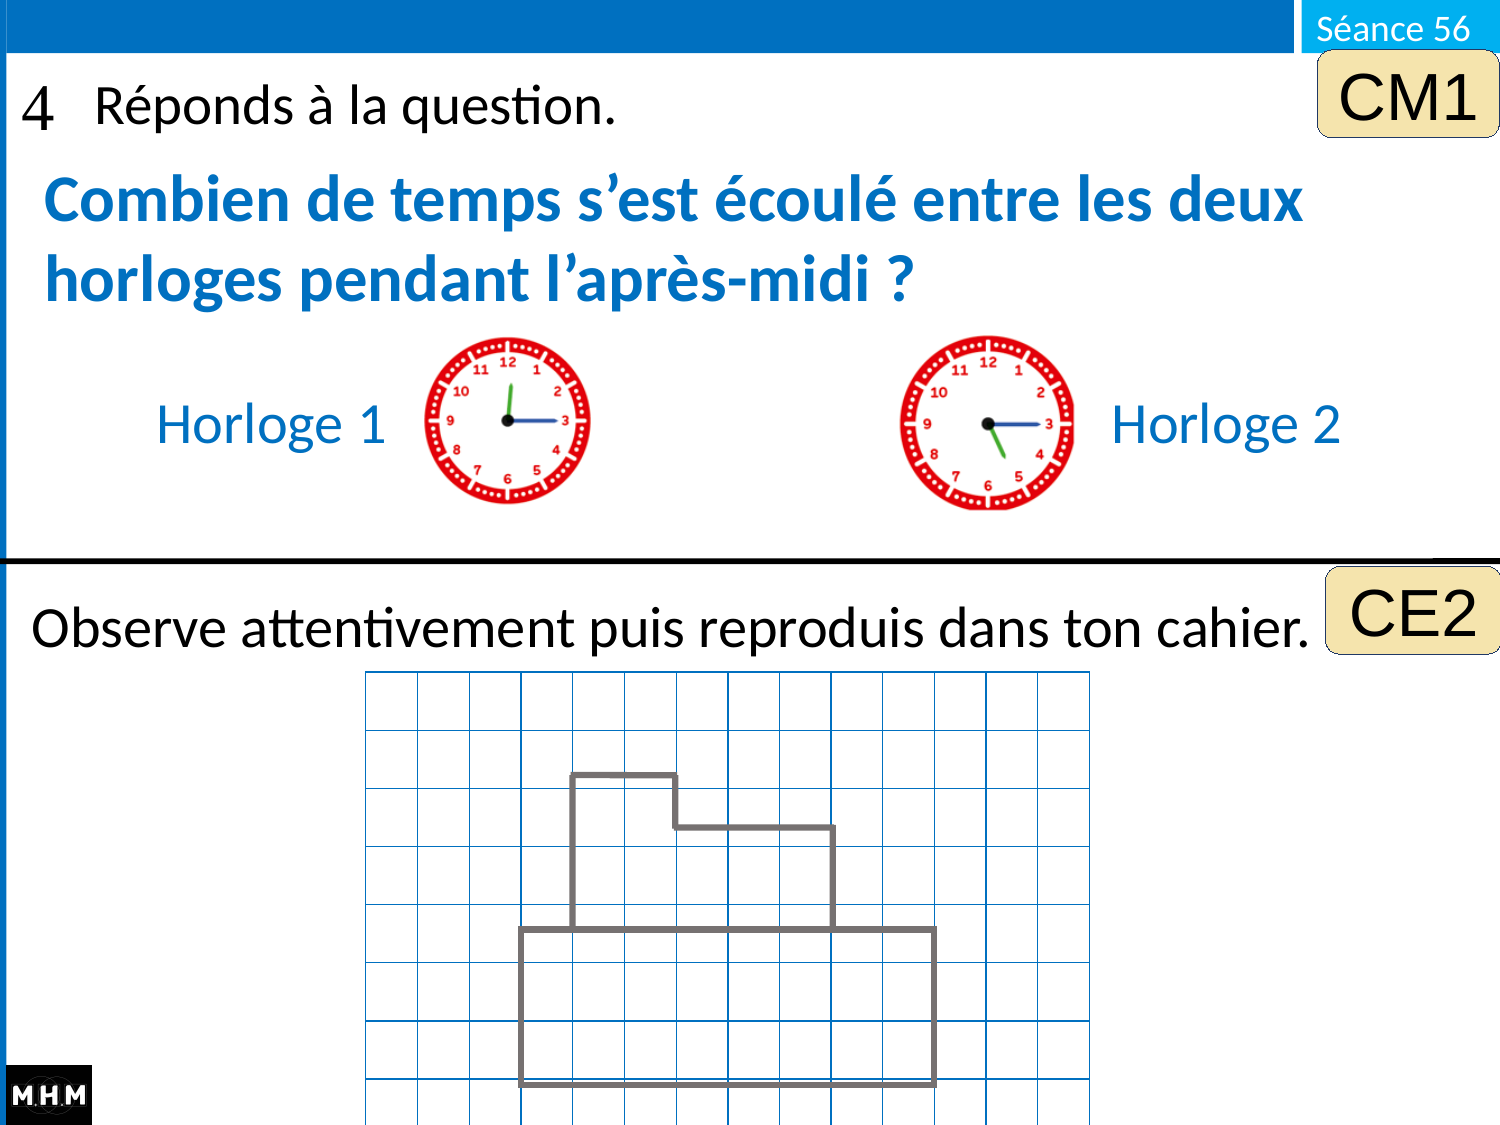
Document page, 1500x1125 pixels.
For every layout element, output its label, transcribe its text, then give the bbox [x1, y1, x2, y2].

table_cell [470, 847, 520, 904]
table_cell [837, 905, 882, 927]
table_cell [780, 905, 828, 927]
table_cell [677, 905, 727, 927]
table_header [729, 673, 779, 730]
table_cell [729, 847, 779, 904]
table_cell [729, 789, 779, 824]
table_cell [780, 789, 830, 824]
table_cell [677, 1087, 727, 1125]
table_cell [837, 847, 882, 904]
table_cell [780, 1087, 830, 1125]
table_cell [470, 963, 519, 1020]
table_cell [1038, 789, 1089, 846]
table_header [366, 673, 417, 730]
table_cell [418, 847, 469, 904]
table_cell [987, 905, 1037, 962]
table_cell [522, 847, 568, 904]
table_cell [729, 905, 779, 927]
table_cell [366, 731, 417, 788]
picture [885, 324, 1087, 516]
table_cell [418, 789, 469, 846]
table_cell [987, 789, 1037, 846]
table_cell [1038, 847, 1089, 904]
text_box Combien de temps s’est écoulé entre les deux horloges pendant l’après-midi ? [29, 147, 1458, 323]
table_cell [625, 731, 676, 772]
table_cell [366, 789, 417, 846]
table_cell [625, 1087, 676, 1125]
table_cell [987, 1022, 1037, 1078]
table_cell [883, 789, 934, 846]
table_cell [935, 847, 985, 904]
table_cell [418, 1080, 469, 1125]
table_cell [522, 1087, 572, 1125]
table_cell [522, 905, 568, 927]
table_cell [522, 789, 568, 846]
table_cell [366, 847, 417, 904]
table_cell [366, 963, 417, 1020]
table_cell [418, 905, 469, 962]
table_cell [987, 963, 1037, 1020]
table_cell [936, 963, 985, 1020]
table_cell [470, 731, 520, 788]
table_cell [936, 1022, 985, 1078]
table_cell [987, 1080, 1037, 1125]
table_cell [677, 847, 727, 904]
text_box Horloge 1 [141, 377, 407, 463]
table_cell [883, 847, 934, 904]
table_cell [1038, 963, 1089, 1020]
table_header [987, 673, 1037, 730]
table_header [1038, 673, 1089, 730]
table_cell [418, 963, 469, 1020]
table_cell [418, 731, 469, 788]
table_cell [470, 1022, 519, 1078]
table_header [470, 673, 520, 730]
table_cell [577, 789, 624, 846]
text_box CM1 [1317, 49, 1500, 138]
table_cell [935, 789, 985, 846]
table_cell [832, 1087, 882, 1125]
table_cell [366, 1080, 417, 1125]
text_box Observe attentivement puis reproduis dans ton cahier. [16, 581, 1431, 667]
table_cell [729, 835, 779, 846]
table_cell [418, 1022, 469, 1078]
table_cell [987, 731, 1037, 788]
table_cell [935, 1080, 985, 1125]
picture [6, 1065, 92, 1125]
table_cell [883, 731, 934, 788]
table_cell [366, 1022, 417, 1078]
text_box CE2 [1325, 566, 1500, 655]
table_cell [780, 835, 828, 846]
table_cell [366, 905, 417, 962]
table_cell [1038, 1080, 1089, 1125]
table_cell [470, 905, 520, 962]
table_cell [577, 784, 624, 788]
table_cell [577, 905, 624, 927]
table_cell [1038, 905, 1089, 962]
table_cell [625, 847, 676, 904]
table_cell [729, 1087, 779, 1125]
table_cell [625, 905, 676, 927]
table_cell [832, 789, 882, 846]
table_cell [625, 784, 670, 788]
table_cell [780, 731, 830, 788]
table_cell [470, 789, 520, 846]
table_cell [832, 731, 882, 788]
table_cell [883, 1087, 934, 1125]
table_header [780, 673, 830, 730]
table_header [625, 673, 676, 730]
table_cell [729, 731, 779, 788]
table_cell [679, 789, 727, 824]
table_header [522, 673, 572, 730]
table_cell [935, 905, 985, 962]
table_header [935, 673, 985, 730]
table_cell [470, 1080, 520, 1125]
picture [413, 324, 601, 510]
table_cell [1038, 1022, 1089, 1078]
table_cell [677, 731, 727, 788]
table_header [418, 673, 469, 730]
table_cell [1038, 731, 1089, 788]
table_cell [883, 905, 934, 927]
table_cell [625, 789, 676, 846]
text_box [519, 927, 936, 1087]
table_cell [625, 779, 672, 784]
table_header [883, 673, 934, 730]
table_header [832, 673, 882, 730]
title Réponds à la question. [79, 71, 637, 147]
table_cell [573, 731, 624, 771]
table_cell [935, 731, 985, 788]
table_cell [780, 847, 828, 904]
table_header [677, 673, 727, 730]
table_cell [573, 1087, 624, 1125]
table_cell [677, 835, 727, 846]
table_cell [522, 731, 572, 788]
table_cell [577, 847, 624, 904]
table_header [573, 673, 624, 730]
table_cell [987, 847, 1037, 904]
text_box Horloge 2 [1097, 377, 1409, 463]
